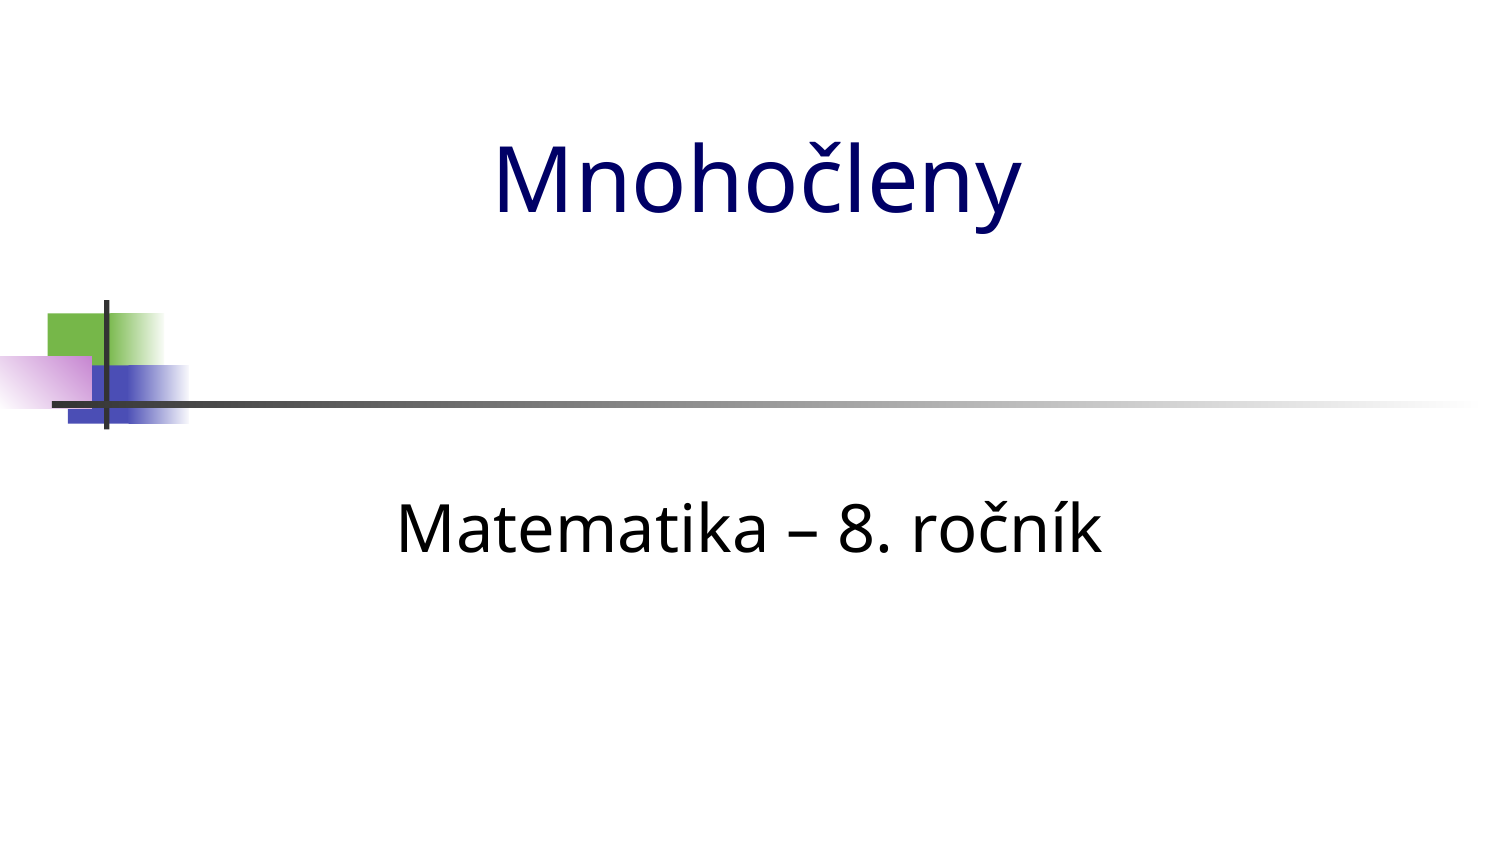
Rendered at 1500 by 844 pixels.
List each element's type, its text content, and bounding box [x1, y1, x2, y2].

subtitle Matematika – 8. ročník [224, 477, 1276, 694]
title Mnohočleny [88, 129, 1427, 239]
